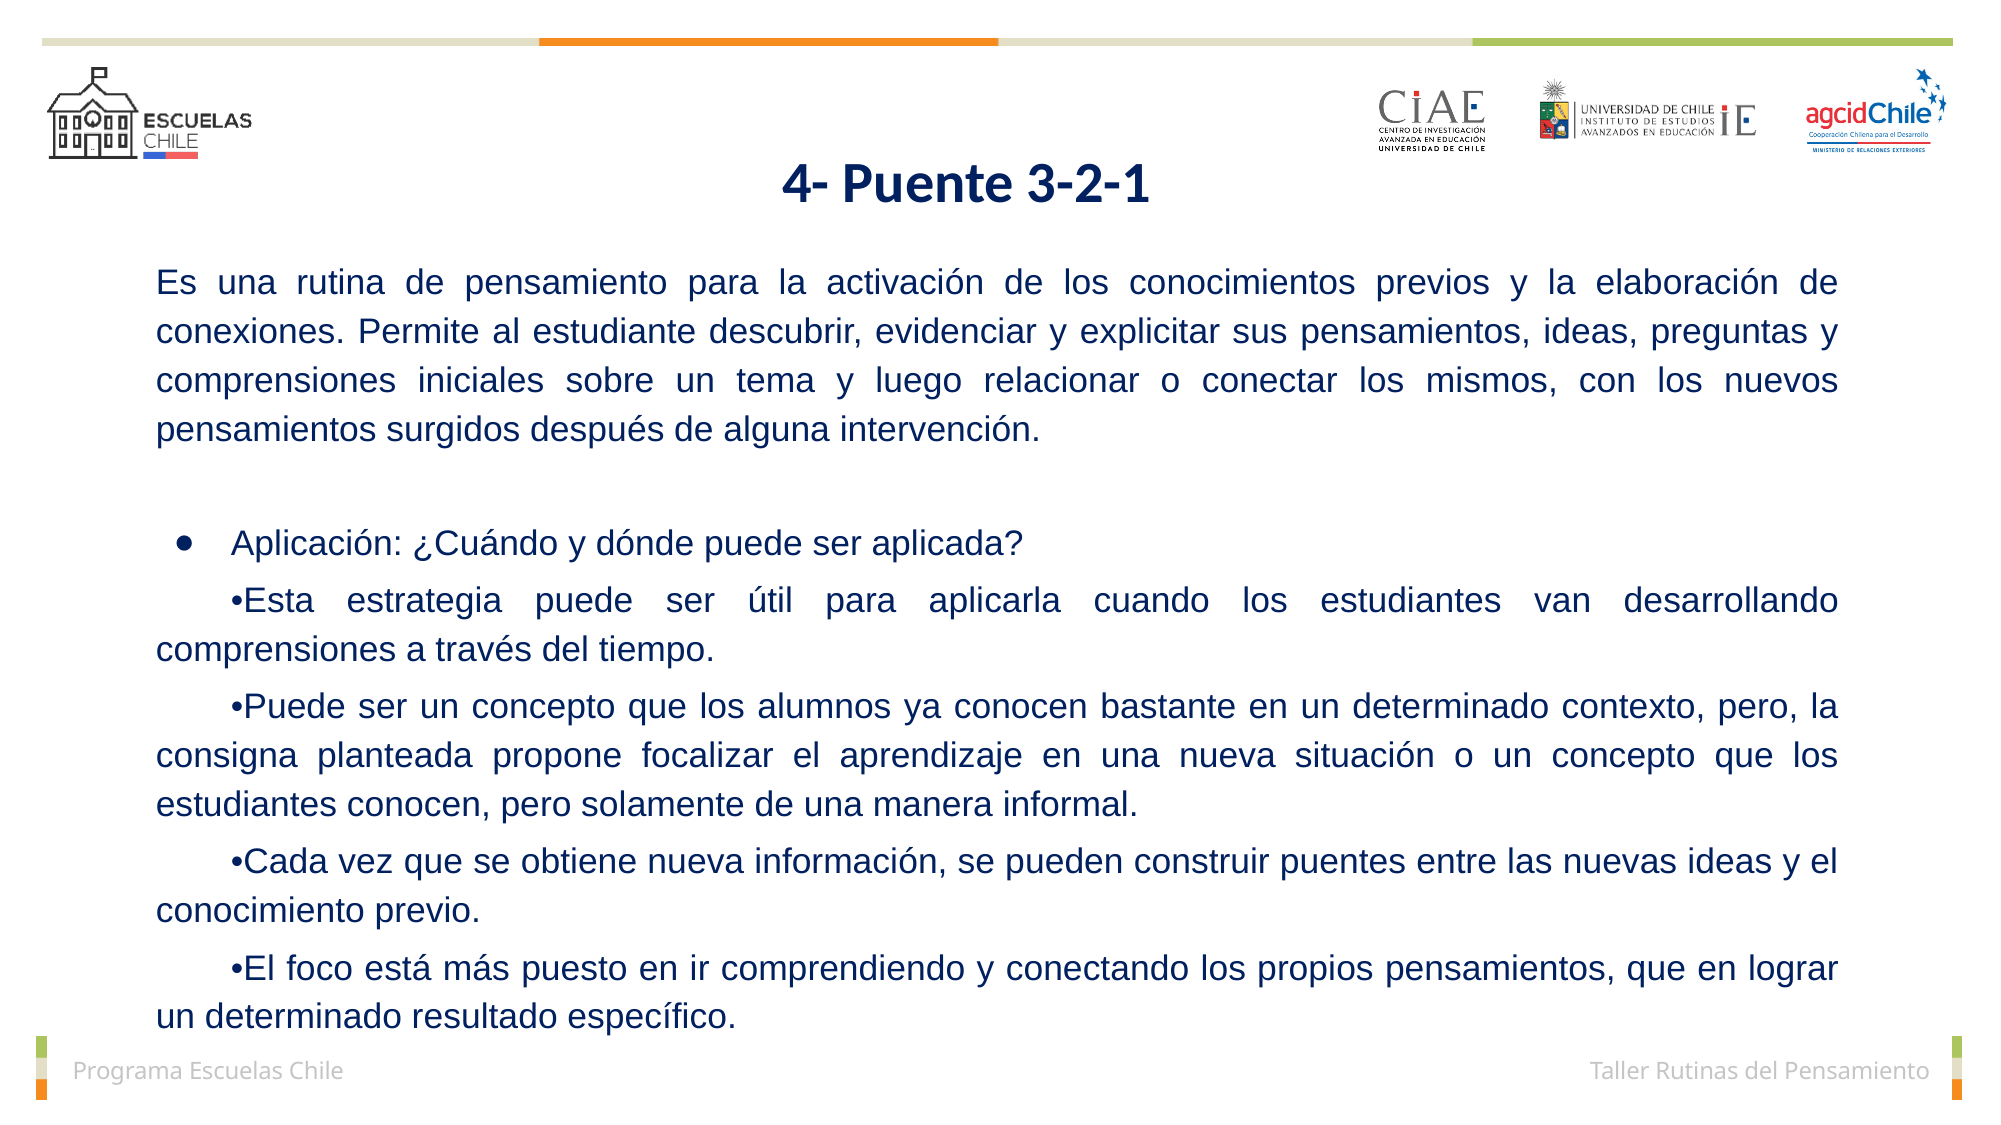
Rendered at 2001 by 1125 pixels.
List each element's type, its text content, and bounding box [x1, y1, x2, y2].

picture [46, 67, 253, 159]
picture [1369, 65, 1950, 161]
picture [36, 1036, 47, 1100]
picture [42, 38, 1953, 46]
text_box 4- Puente 3-2-1 [767, 129, 1500, 230]
text_box Es una rutina de pensamiento para la activación de los conocimientos previos y la elaboración de conexiones. Permite al estudiante descubrir, evidenciar y explicitar sus pensamientos, ideas, preguntas y comprensiones iniciales sobre un tema y luego relacionar o conectar los mismos, con los nuevos pensamientos surgidos después de alguna intervención. Aplicación: ¿Cuándo y dónde puede ser aplicada? •Esta estrategia puede ser útil para aplicarla cuando los estudiantes van desarrollando comprensiones a través del tiempo. •Puede ser un concepto que los alumnos ya conocen bastante en un determinado contexto, pero, la consigna planteada propone focalizar el aprendizaje en una nueva situación o un concepto que los estudiantes conocen, pero solamente de una manera informal. •Cada vez que se obtiene nueva información, se pueden construir puentes entre las nuevas ideas y el conocimiento previo. •El foco está más puesto en ir comprendiendo y conectando los propios pensamientos, que en lograr un determinado resultado específico. [140, 237, 1855, 1051]
picture [1952, 1036, 1962, 1100]
